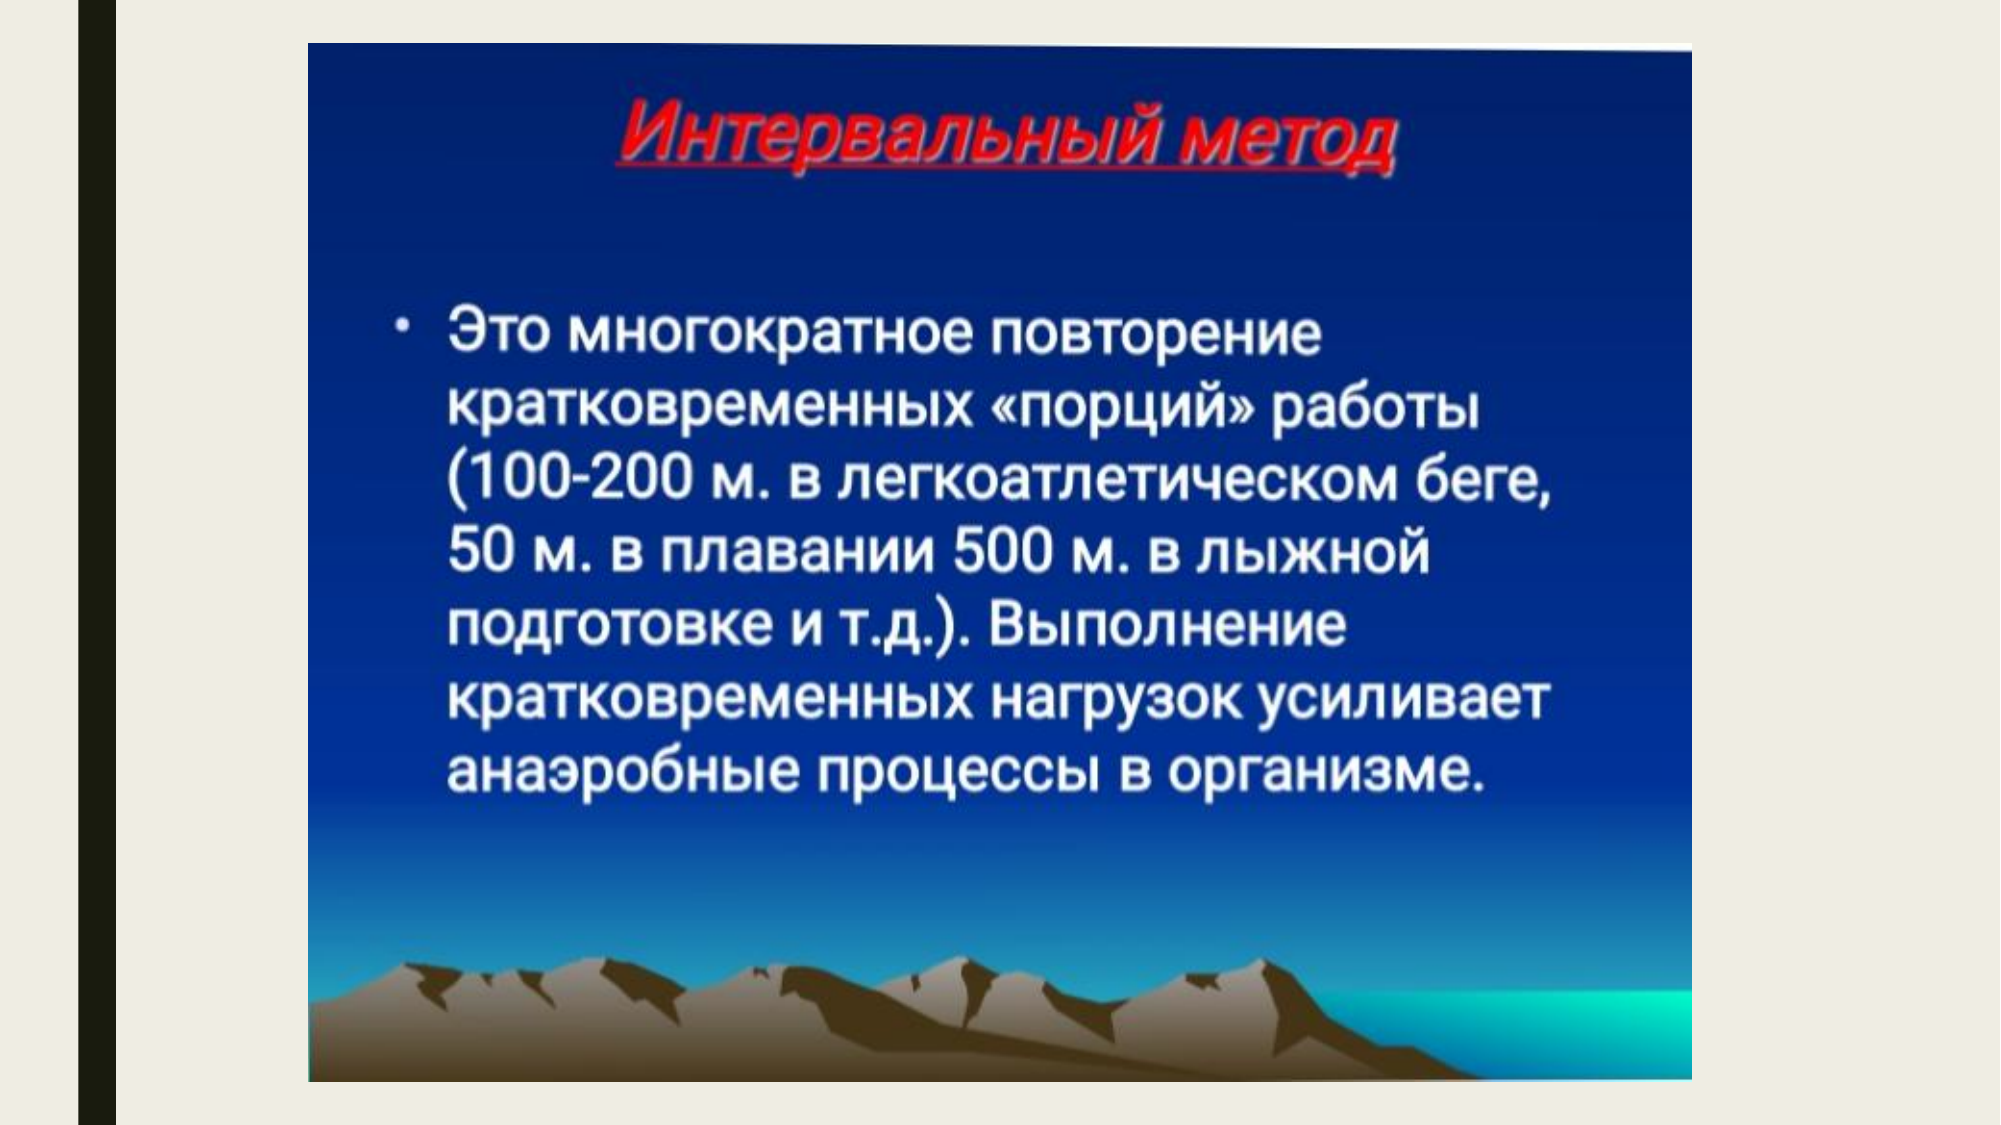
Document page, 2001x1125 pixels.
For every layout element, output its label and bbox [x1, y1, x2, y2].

list [308, 43, 1692, 1082]
